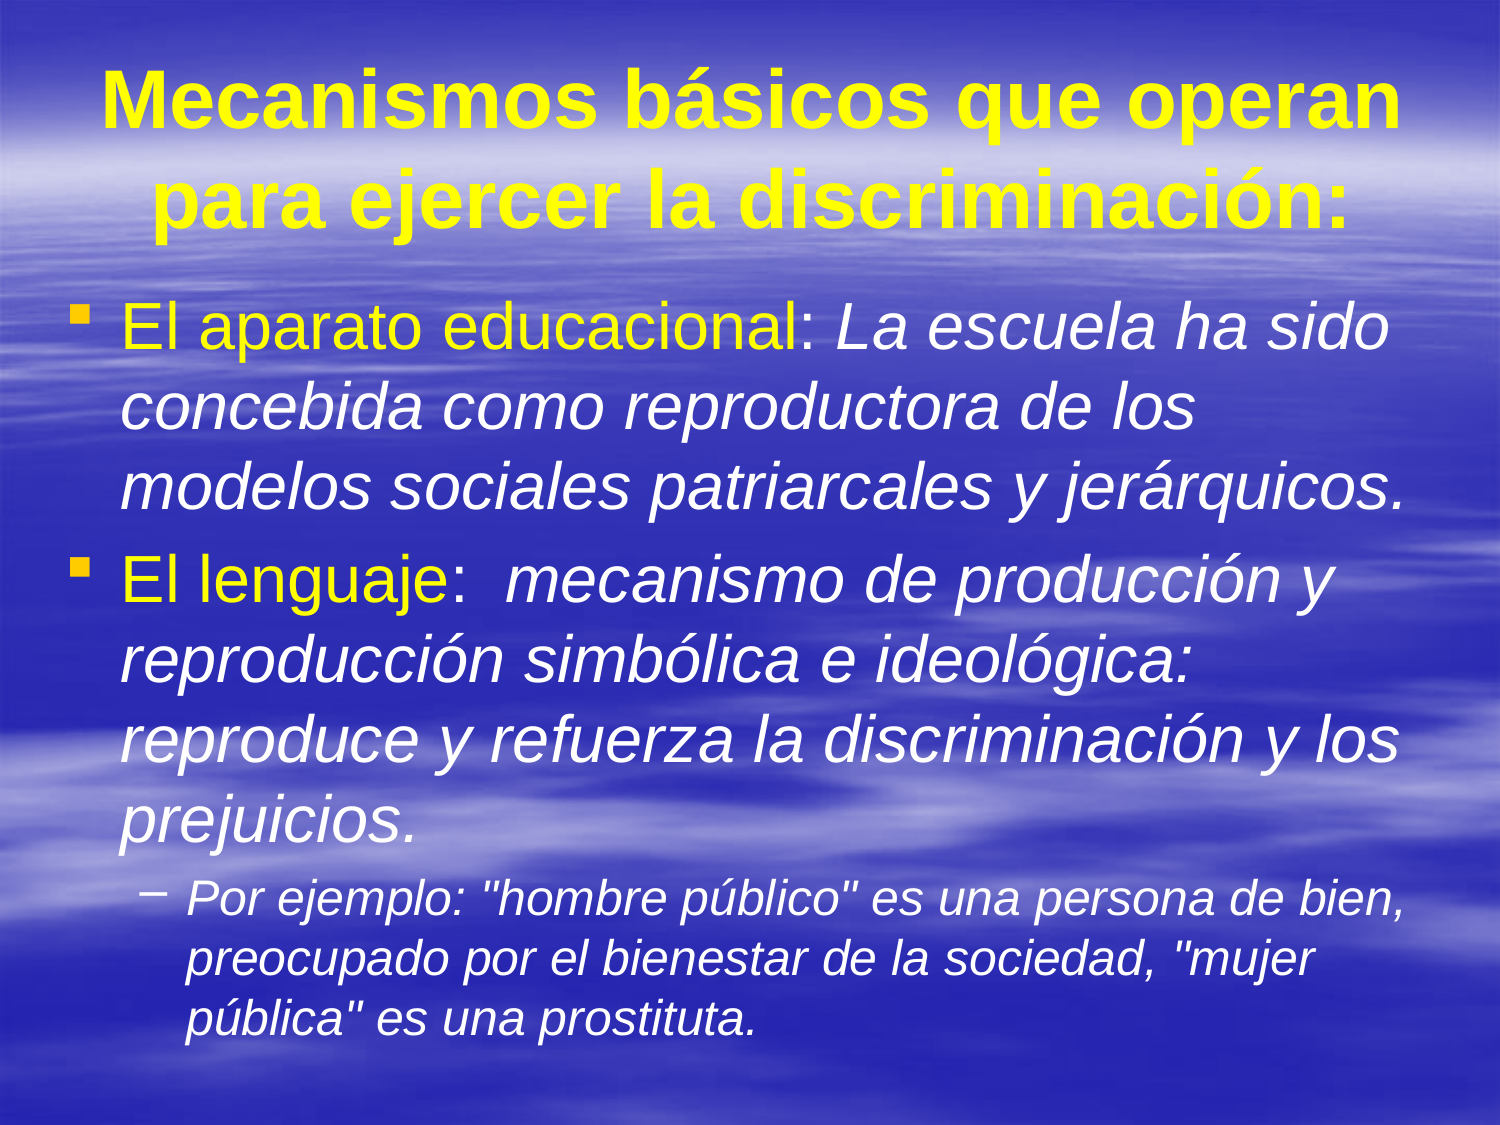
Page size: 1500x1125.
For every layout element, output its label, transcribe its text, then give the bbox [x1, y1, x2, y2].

list El aparato educacional: La escuela ha sido concebida como reproductora de los modelos sociales patriarcales y jerárquicos. El lenguaje: mecanismo de producción y reproducción simbólica e ideológica: reproduce y refuerza la discriminación y los prejuicios. Por ejemplo: "hombre público" es una persona de bien, preocupado por el bienestar de la sociedad, "mujer pública" es una prostituta. [49, 274, 1451, 1001]
title Mecanismos básicos que operan para ejercer la discriminación: [58, 34, 1446, 256]
